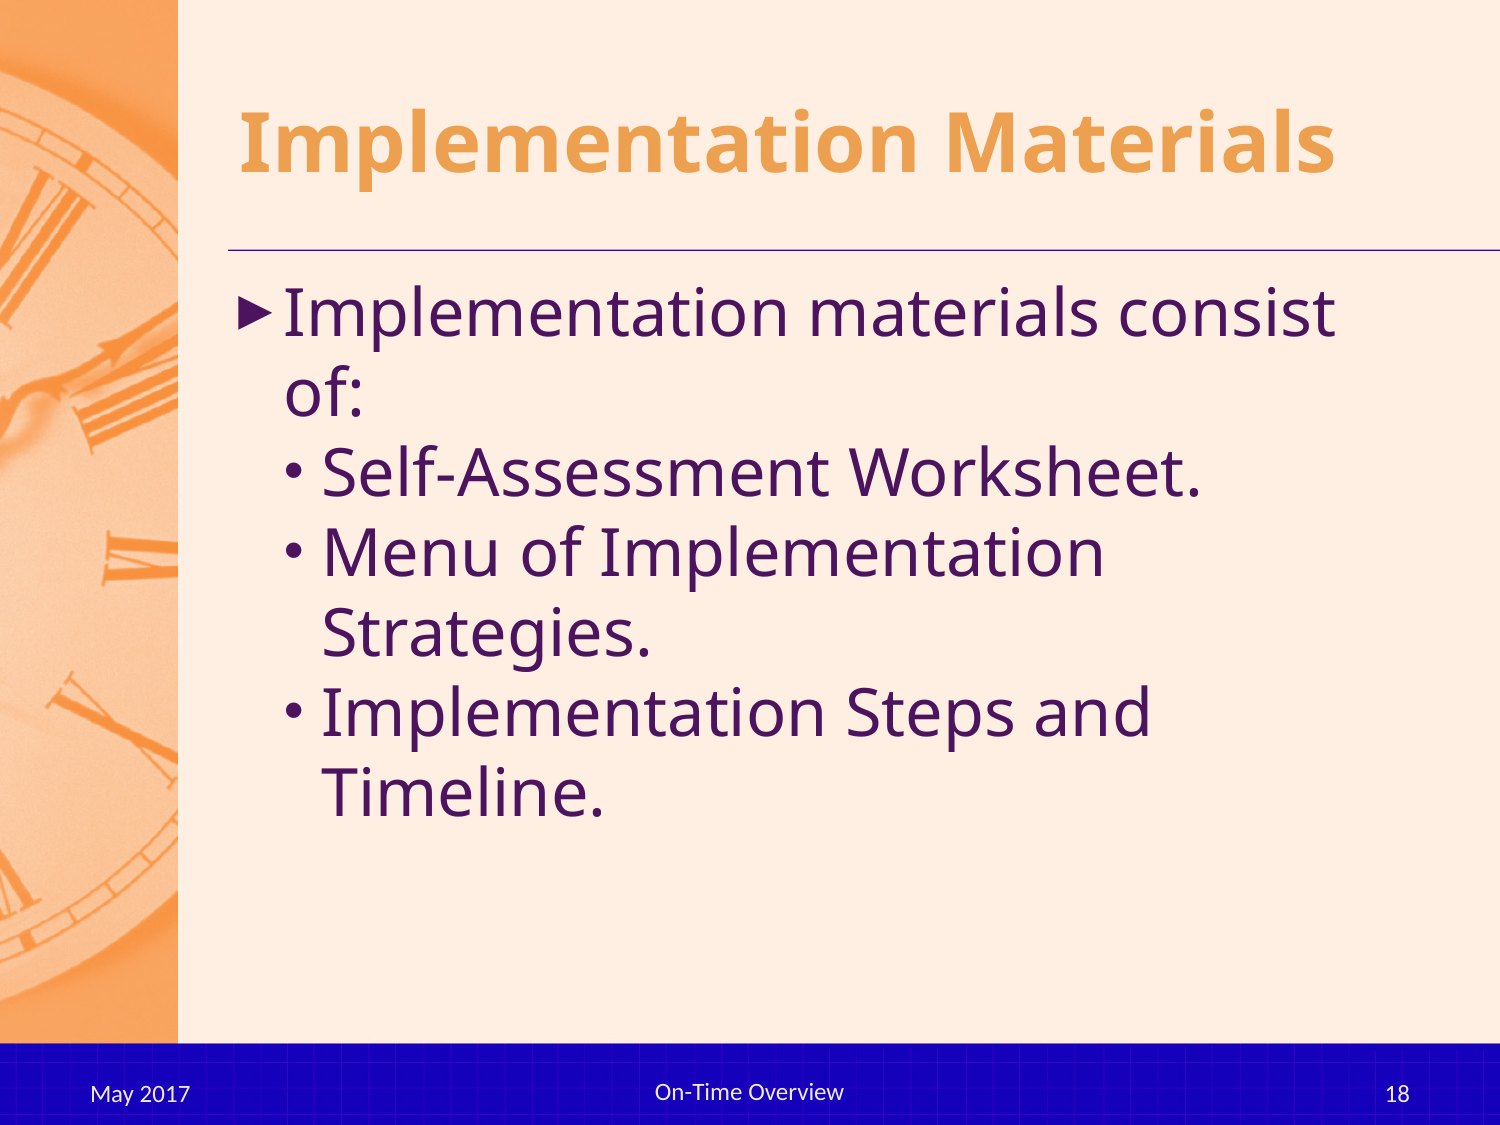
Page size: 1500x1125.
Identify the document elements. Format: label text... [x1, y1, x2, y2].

title Implementation Materials [174, 45, 1425, 233]
footer On-Time Overview [512, 1060, 988, 1121]
slide_number 18 [1074, 1062, 1425, 1122]
list Implementation materials consist of: Self-Assessment Worksheet. Menu of Implementation Strategies. Implementation Steps and Timeline. [212, 262, 1425, 1005]
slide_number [75, 1062, 425, 1122]
picture [0, 0, 1500, 1125]
